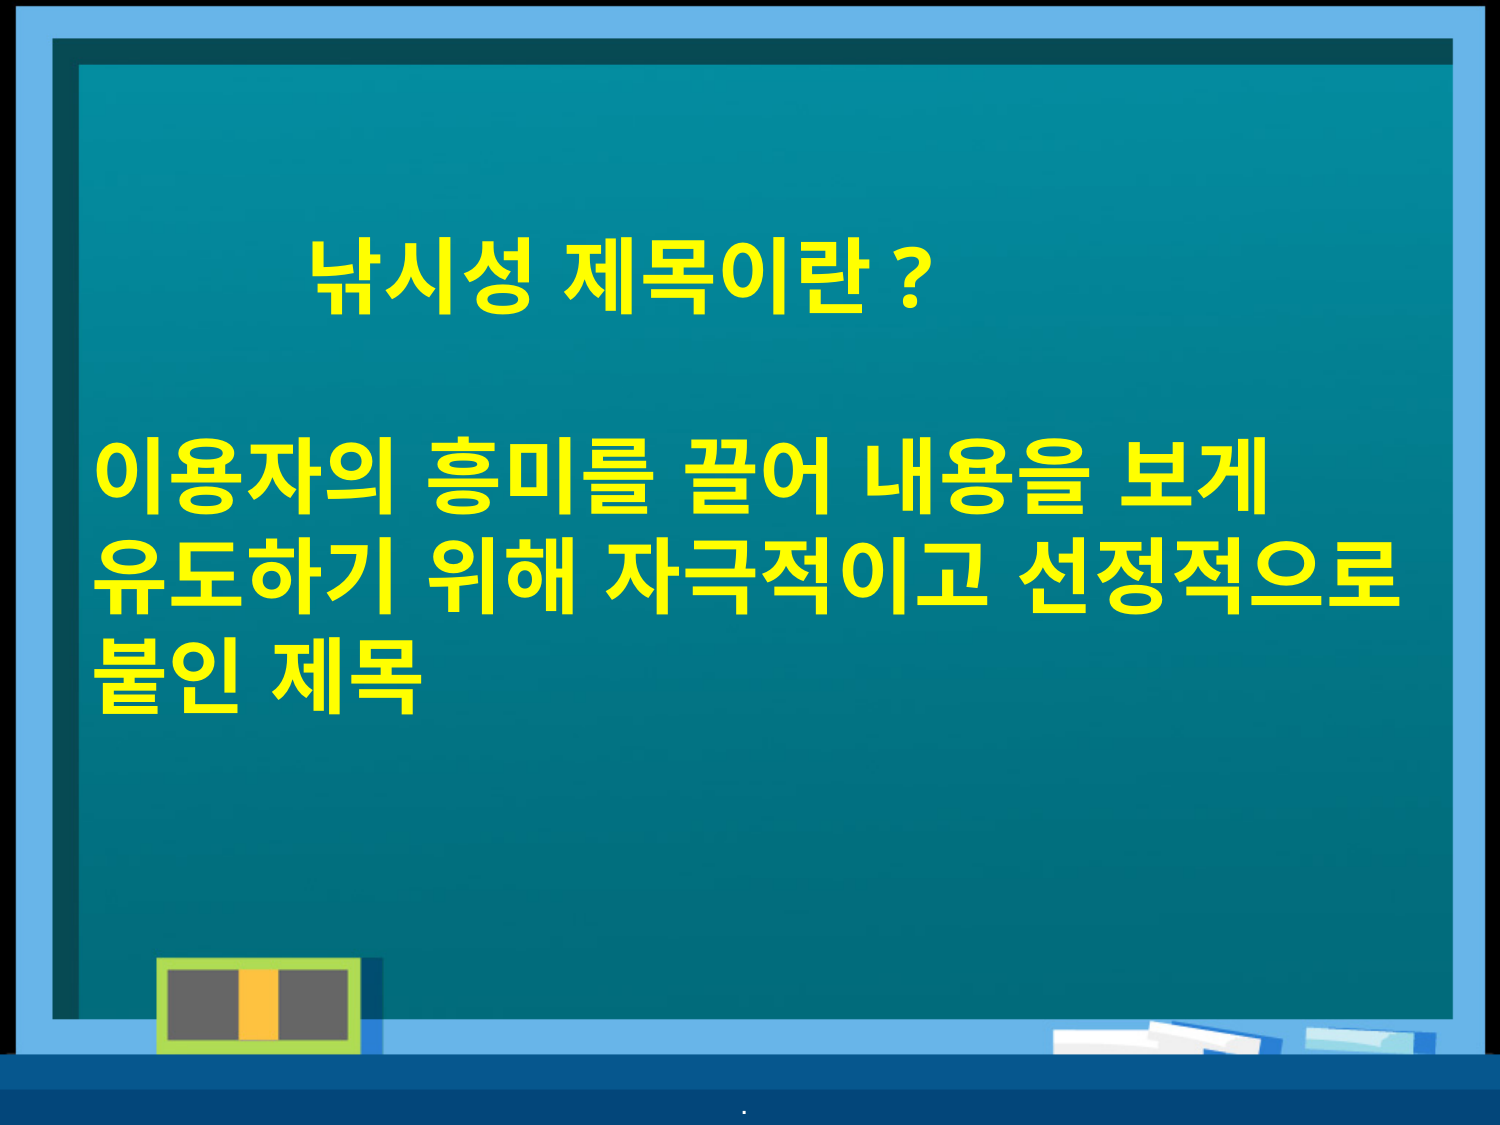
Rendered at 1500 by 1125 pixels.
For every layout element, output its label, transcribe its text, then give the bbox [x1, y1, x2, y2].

title 낚시성 제목이란? 이용자의 흥미를 끌어 내용을 보게 유도하기 위해 자극적이고 선정적으로 붙인 제목 [76, 397, 1483, 551]
picture [0, 0, 1500, 1125]
